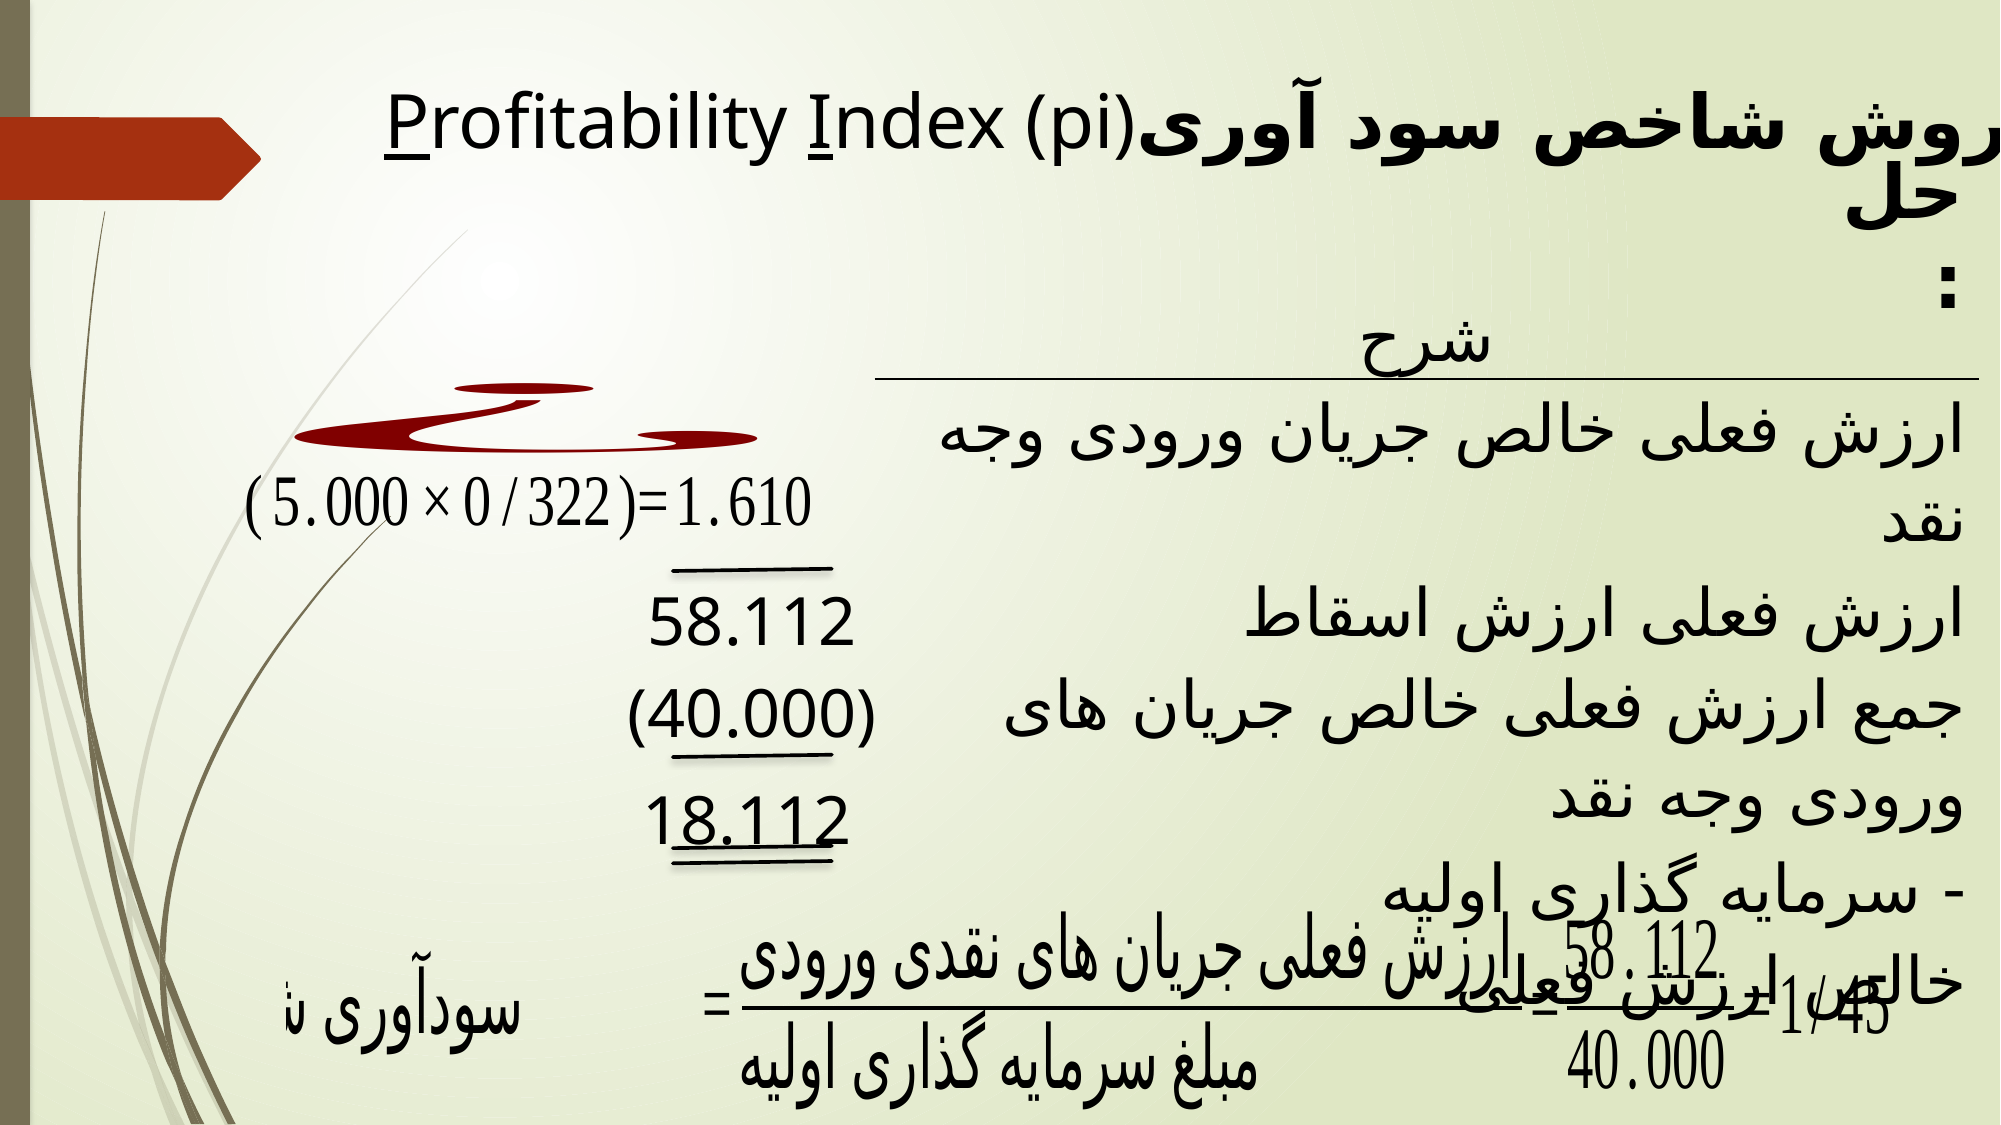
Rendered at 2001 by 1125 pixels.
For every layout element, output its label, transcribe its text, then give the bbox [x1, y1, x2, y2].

text_box Profitability Index (pi)روش شاخص سود آوری [369, 66, 2000, 172]
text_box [672, 845, 833, 849]
table_cell ارزش فعلی ارزش اسقاط [875, 563, 1979, 655]
table_cell جمع ارزش فعلی خالص جریان های ورودی وجه نقد [875, 655, 1979, 839]
table_cell ارزش فعلی خالص جریان ورودی وجه نقد [875, 380, 1979, 563]
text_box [672, 860, 833, 864]
table_header شرح [875, 287, 1979, 378]
text_box (40.000) [612, 663, 892, 759]
text_box 58.112 [633, 571, 872, 663]
table_cell خالص ارزش فعلی [875, 931, 1979, 1023]
text_box حل: [1803, 136, 1979, 332]
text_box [672, 568, 833, 572]
text_box 18.112 [627, 770, 867, 865]
table_cell - سرمایه گذاری اولیه [875, 839, 1979, 931]
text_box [672, 754, 833, 758]
